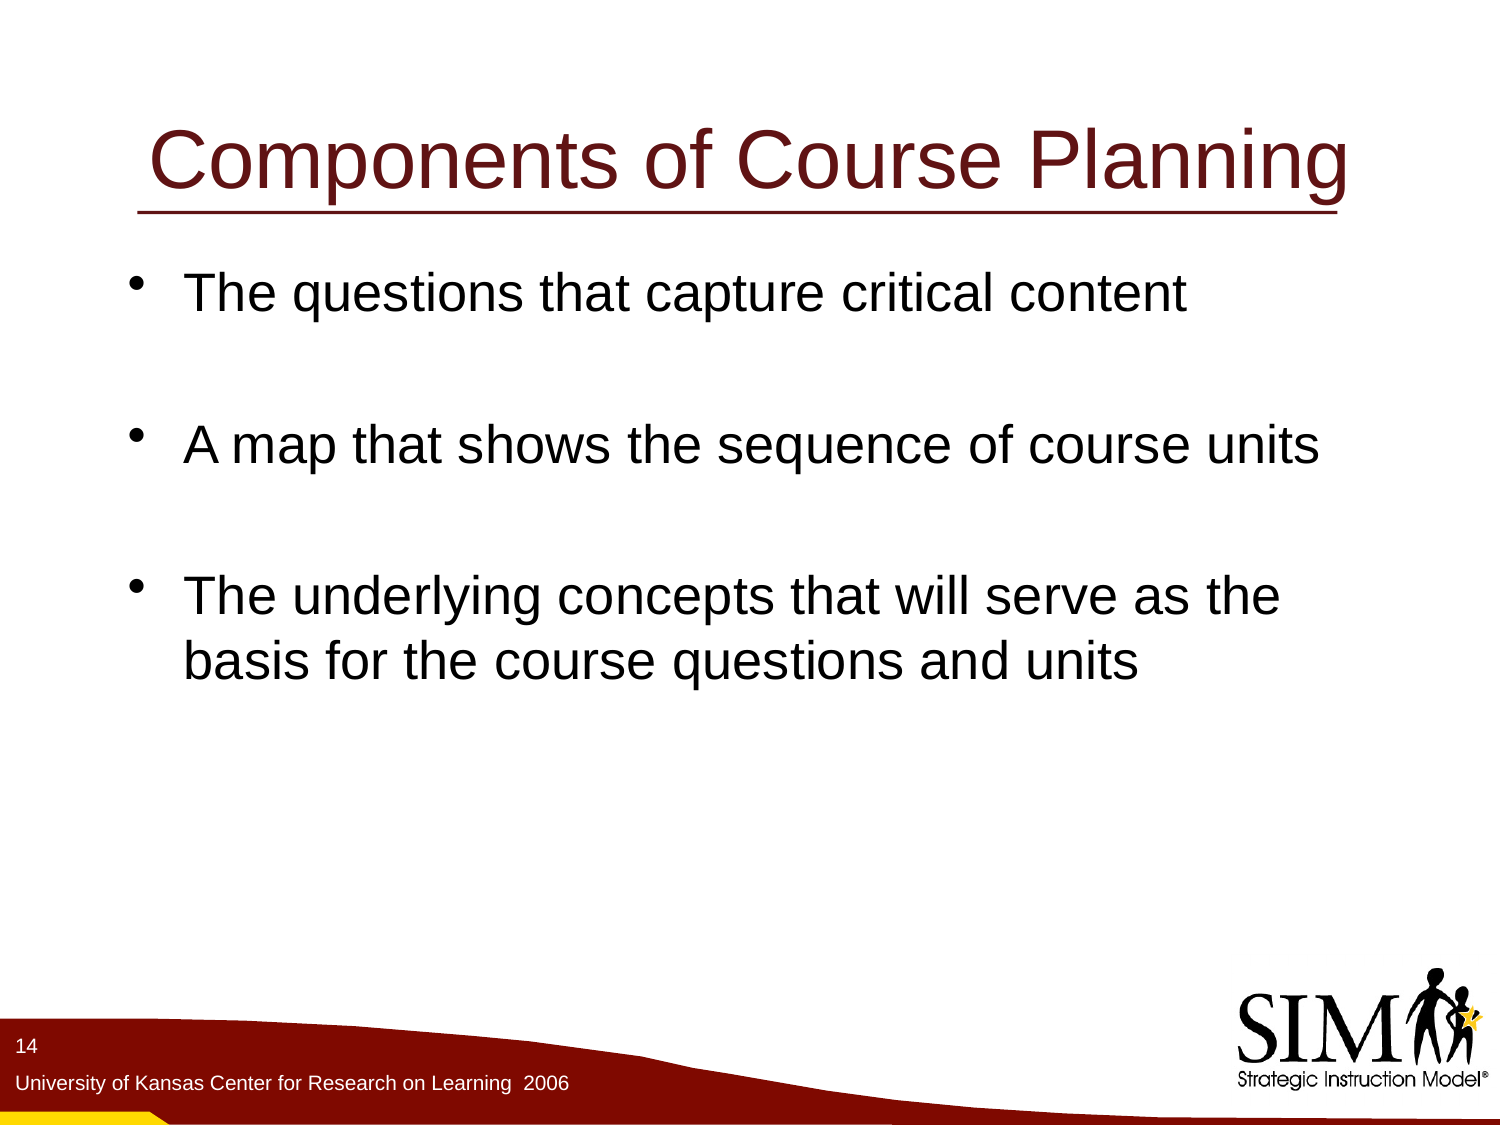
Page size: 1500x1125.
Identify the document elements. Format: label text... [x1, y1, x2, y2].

picture [1231, 954, 1497, 1106]
slide_number 14 [0, 1024, 313, 1062]
footer University of Kansas Center for Research on Learning 2006 [0, 1062, 626, 1101]
title Components of Course Planning [112, 74, 1388, 213]
list The questions that capture critical content A map that shows the sequence of course units The underlying concepts that will serve as the basis for the course questions and units [112, 249, 1388, 901]
